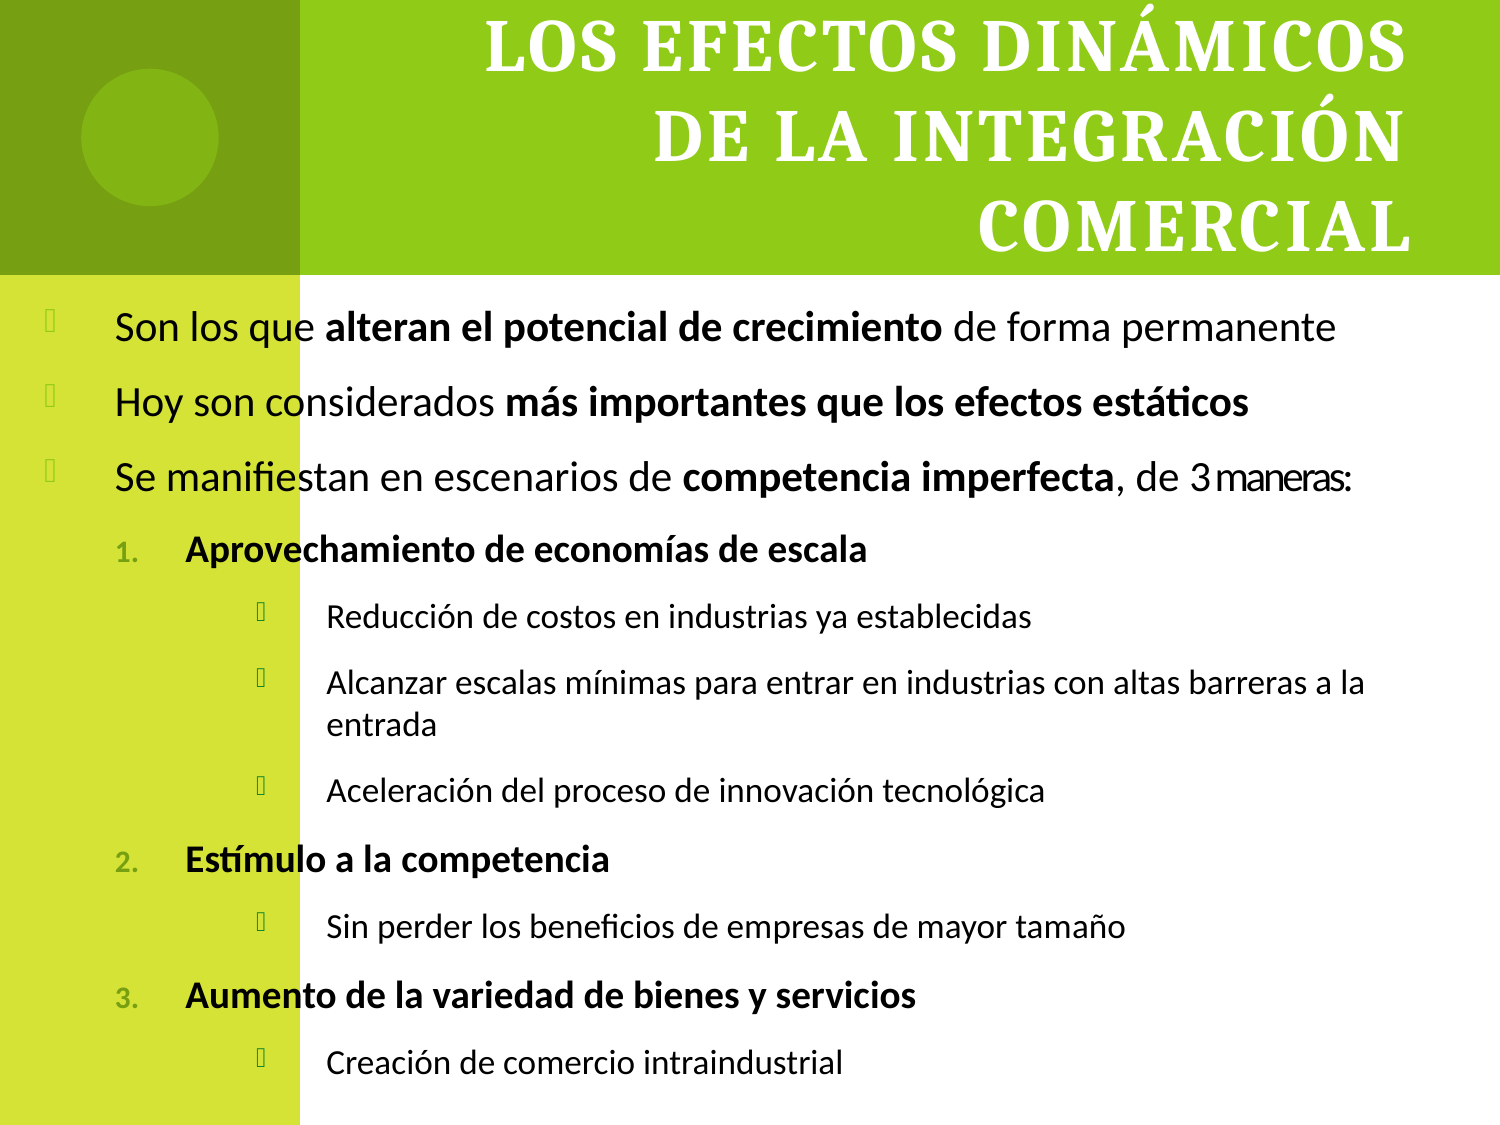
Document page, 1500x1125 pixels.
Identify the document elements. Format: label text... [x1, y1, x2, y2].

title Los efectos dinámicos de la integración comercial [399, 37, 1425, 225]
list Son los que alteran el potencial de crecimiento de forma permanente Hoy son considerados más importantes que los efectos estáticos Se manifiestan en escenarios de competencia imperfecta, de 3 maneras: Aprovechamiento de economías de escala Reducción de costos en industrias ya establecidas Alcanzar escalas mínimas para entrar en industrias con altas barreras a la entrada Aceleración del proceso de innovación tecnológica Estímulo a la competencia Sin perder los beneficios de empresas de mayor tamaño Aumento de la variedad de bienes y servicios Creación de comercio intraindustrial [29, 290, 1471, 1094]
